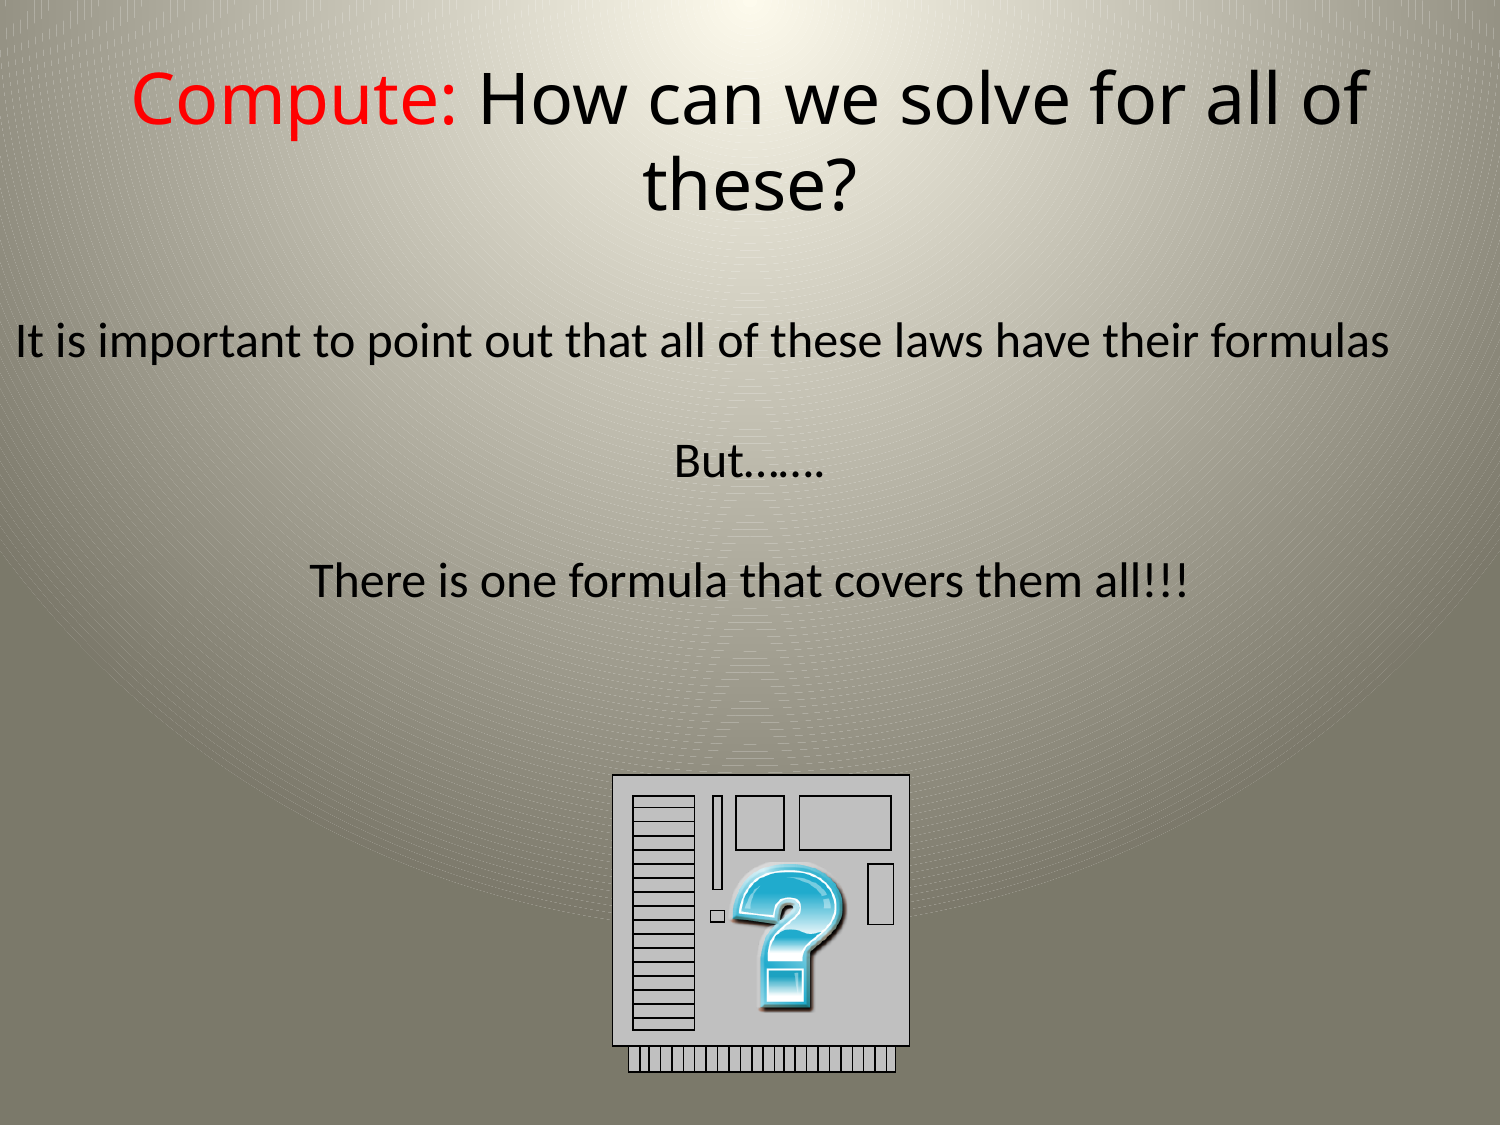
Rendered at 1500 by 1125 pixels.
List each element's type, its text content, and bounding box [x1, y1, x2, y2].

text_box [612, 774, 910, 1072]
title Compute: How can we solve for all of these? [75, 45, 1425, 233]
text_box It is important to point out that all of these laws have their formulas But……. There is one formula that covers them all!!! [0, 299, 1500, 735]
picture [712, 862, 863, 1013]
